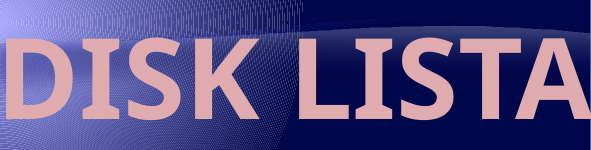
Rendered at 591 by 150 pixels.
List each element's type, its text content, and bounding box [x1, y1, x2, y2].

text_box DISK LISTA [0, 0, 591, 150]
